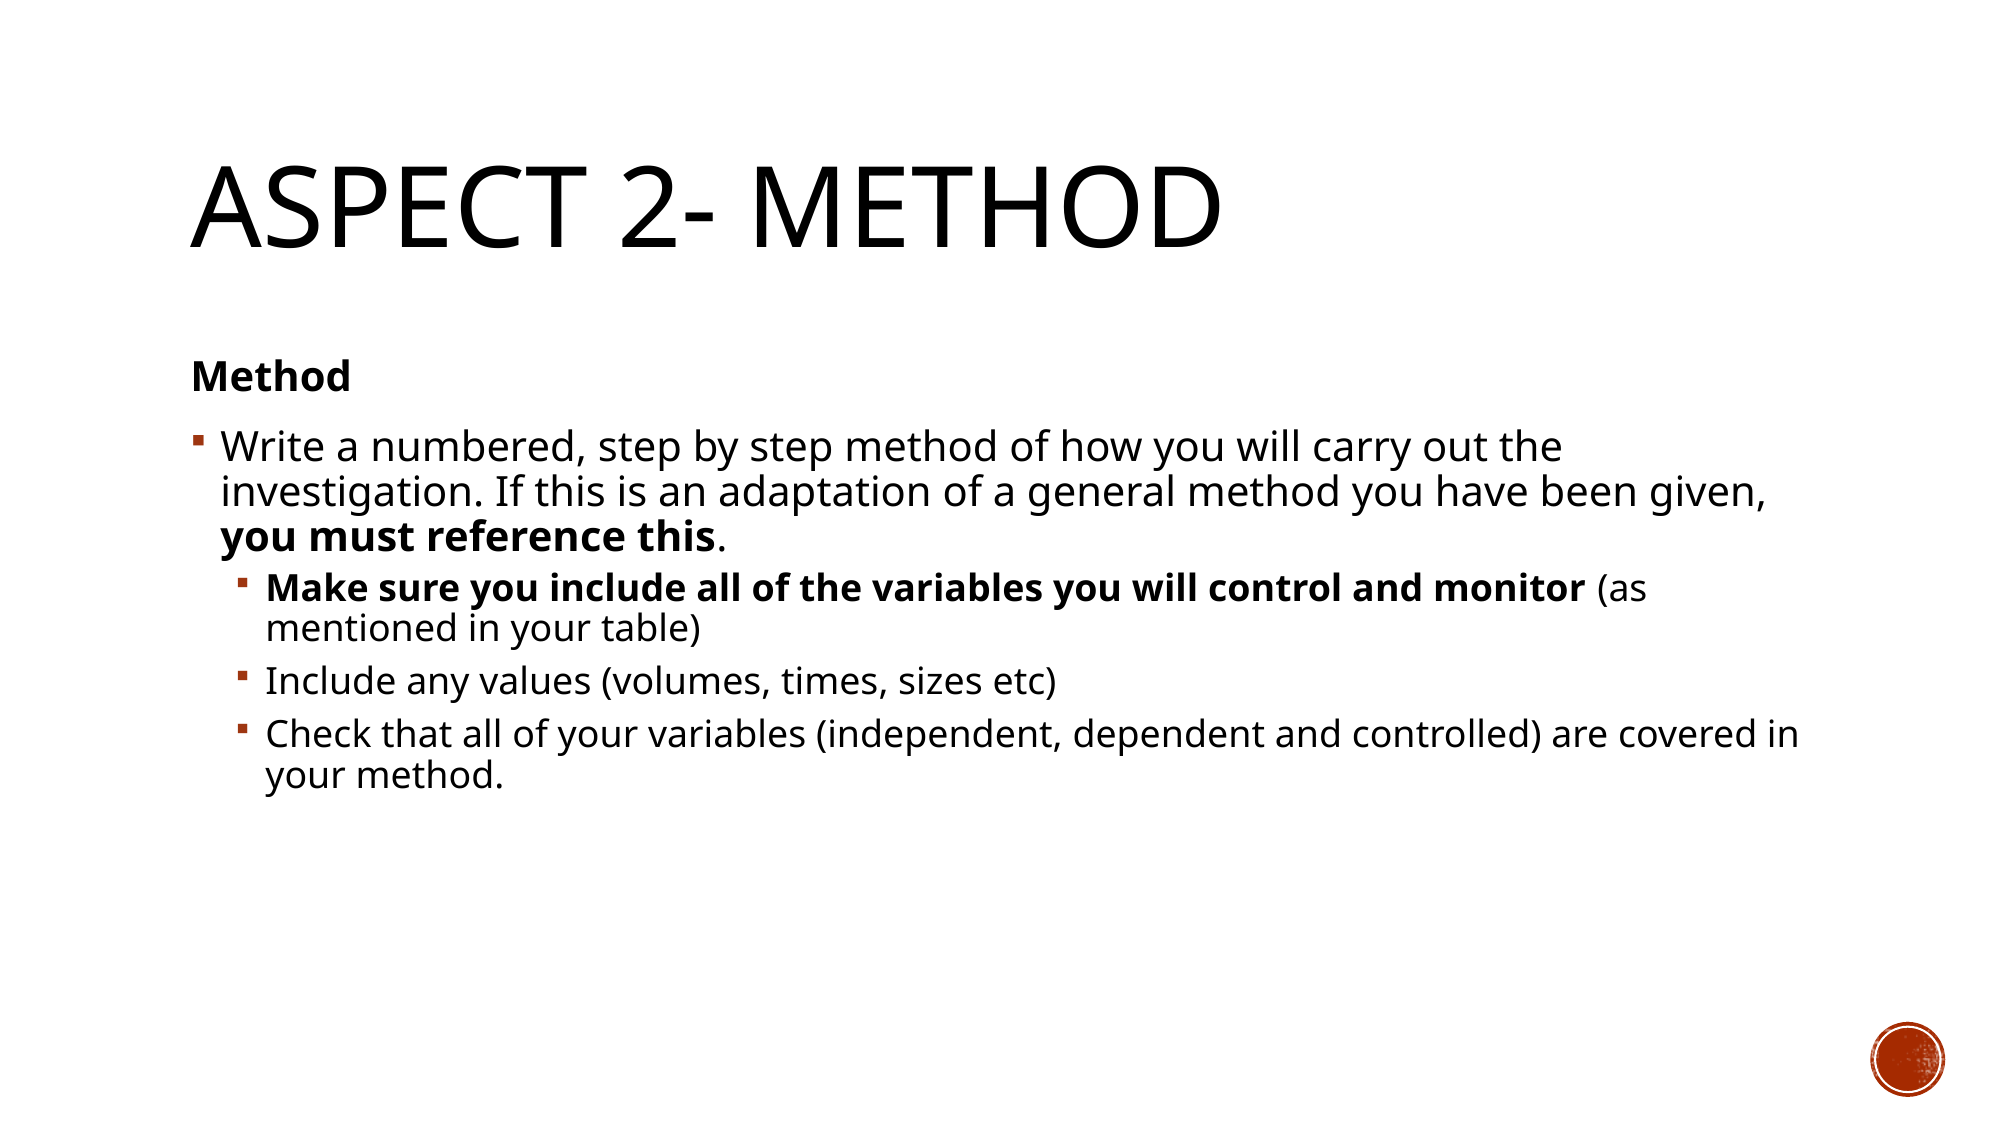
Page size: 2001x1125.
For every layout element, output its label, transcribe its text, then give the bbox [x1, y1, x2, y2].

title Aspect 2- method [175, 79, 1826, 344]
list Method Write a numbered, step by step method of how you will carry out the investigation. If this is an adaptation of a general method you have been given, you must reference this. Make sure you include all of the variables you will control and monitor (as mentioned in your table) Include any values (volumes, times, sizes etc) Check that all of your variables (independent, dependent and controlled) are covered in your method. [175, 348, 1826, 1013]
